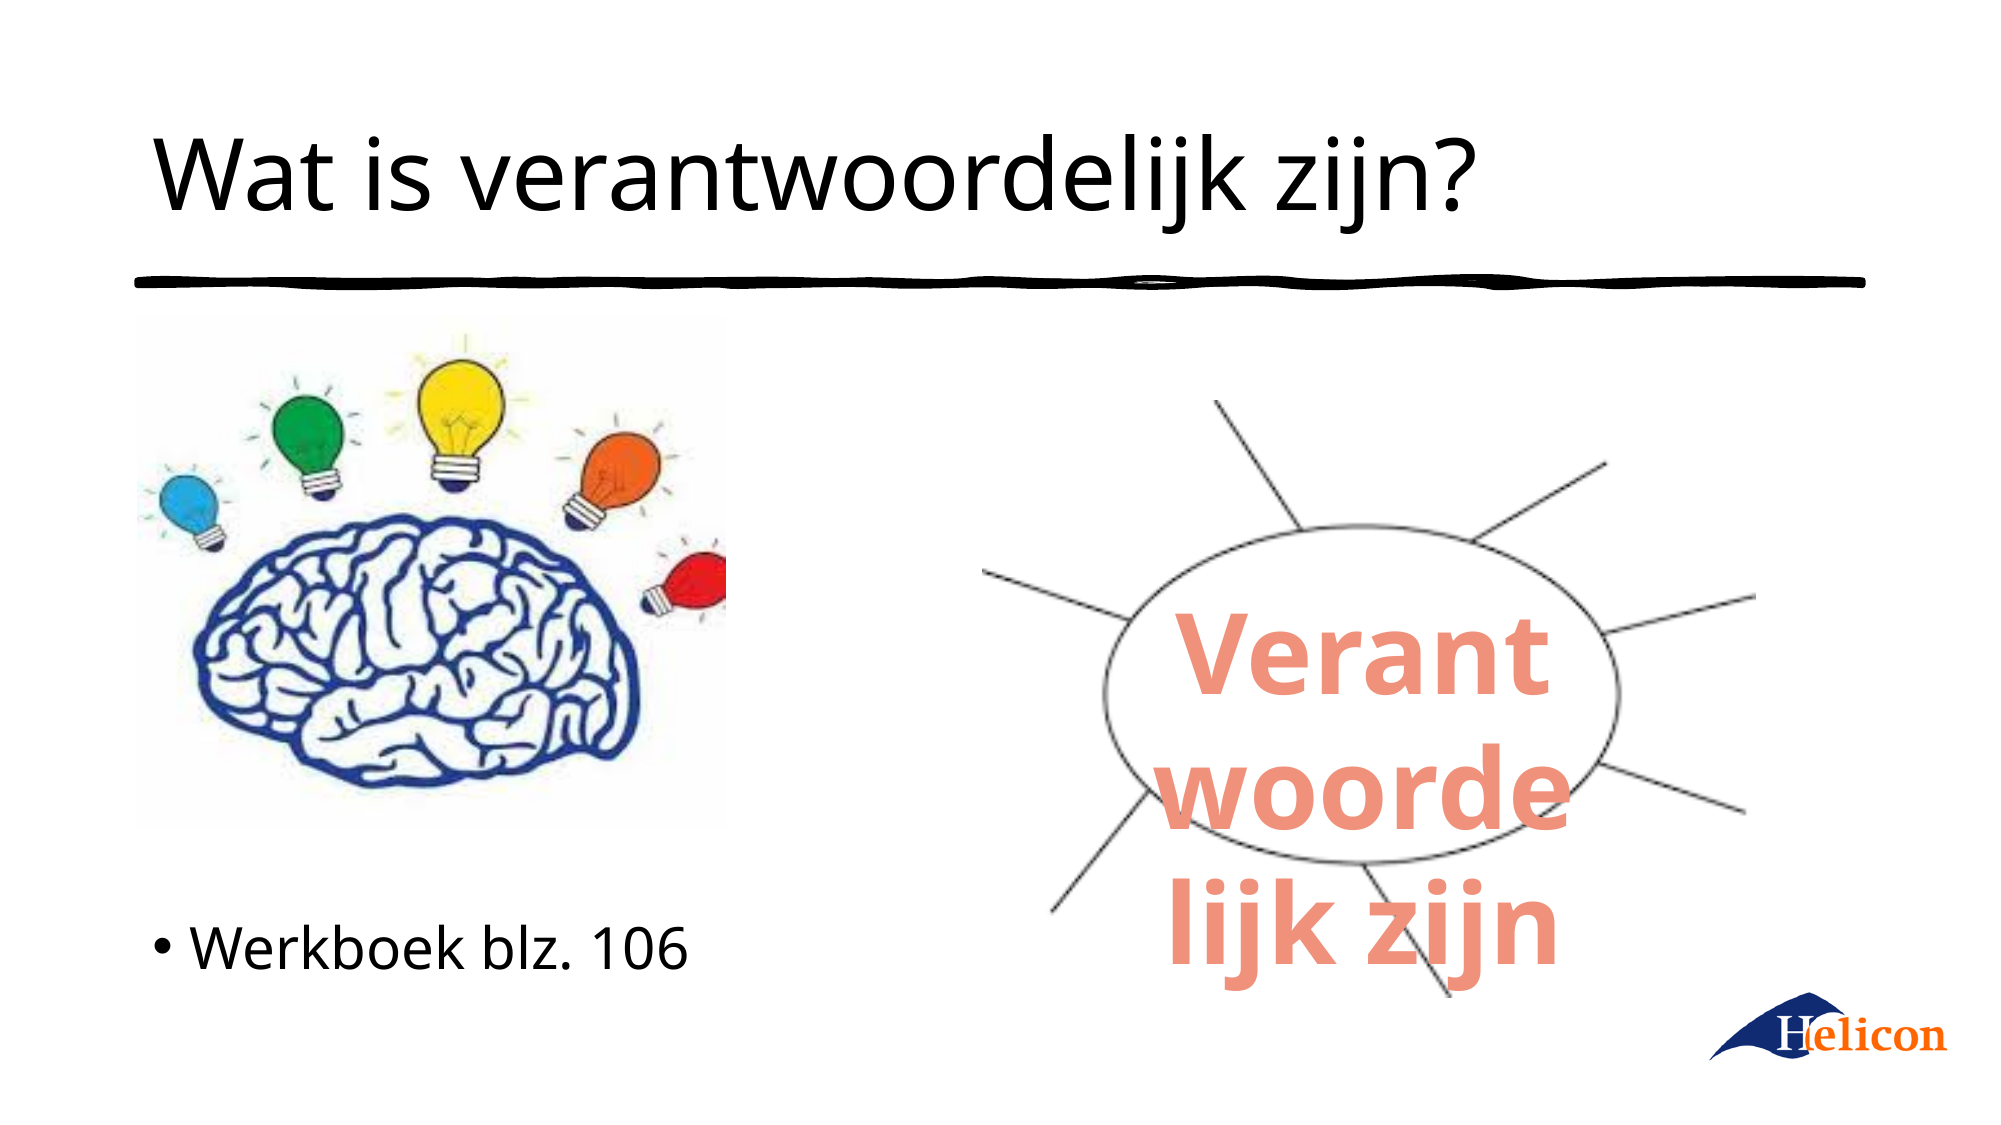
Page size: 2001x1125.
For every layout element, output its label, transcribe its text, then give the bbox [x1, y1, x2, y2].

list Werkboek blz. 106 [137, 316, 1863, 1014]
picture [137, 316, 726, 829]
picture [982, 400, 2000, 1125]
title Wat is verantwoordelijk zijn? [137, 61, 1863, 280]
